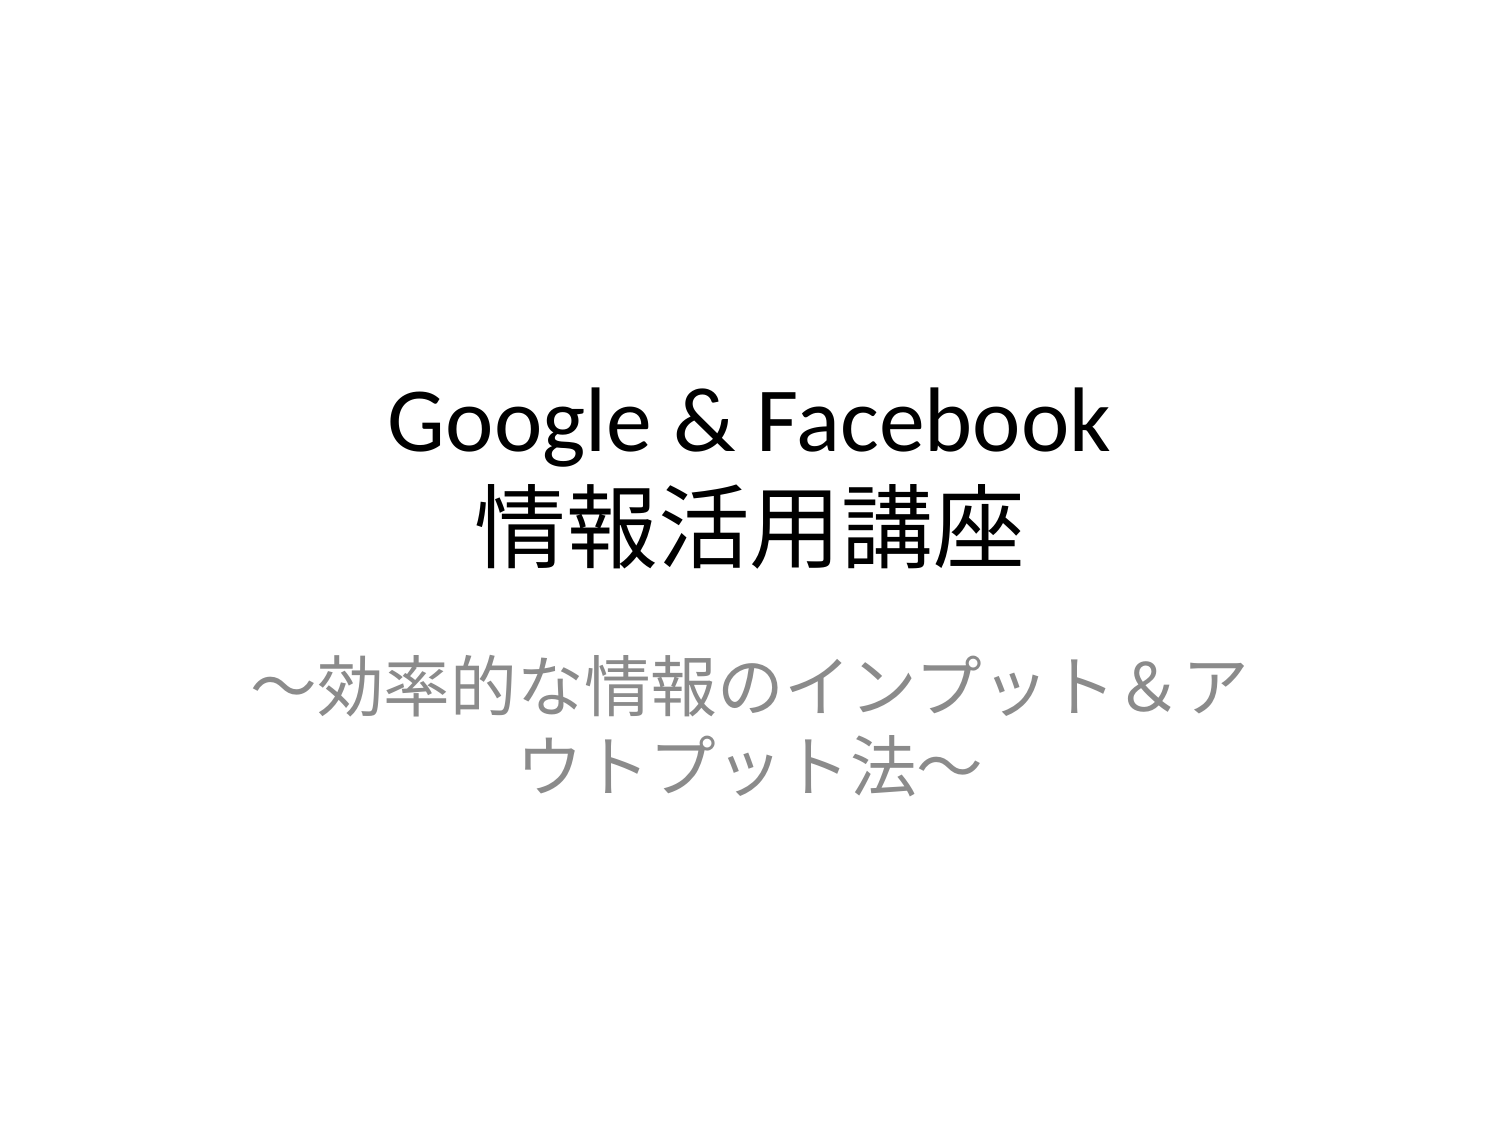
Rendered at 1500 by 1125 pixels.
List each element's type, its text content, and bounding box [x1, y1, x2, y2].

subtitle ～効率的な情報のインプット＆アウトプット法～ [225, 637, 1275, 925]
title Google & Facebook 情報活用講座 [112, 349, 1388, 591]
